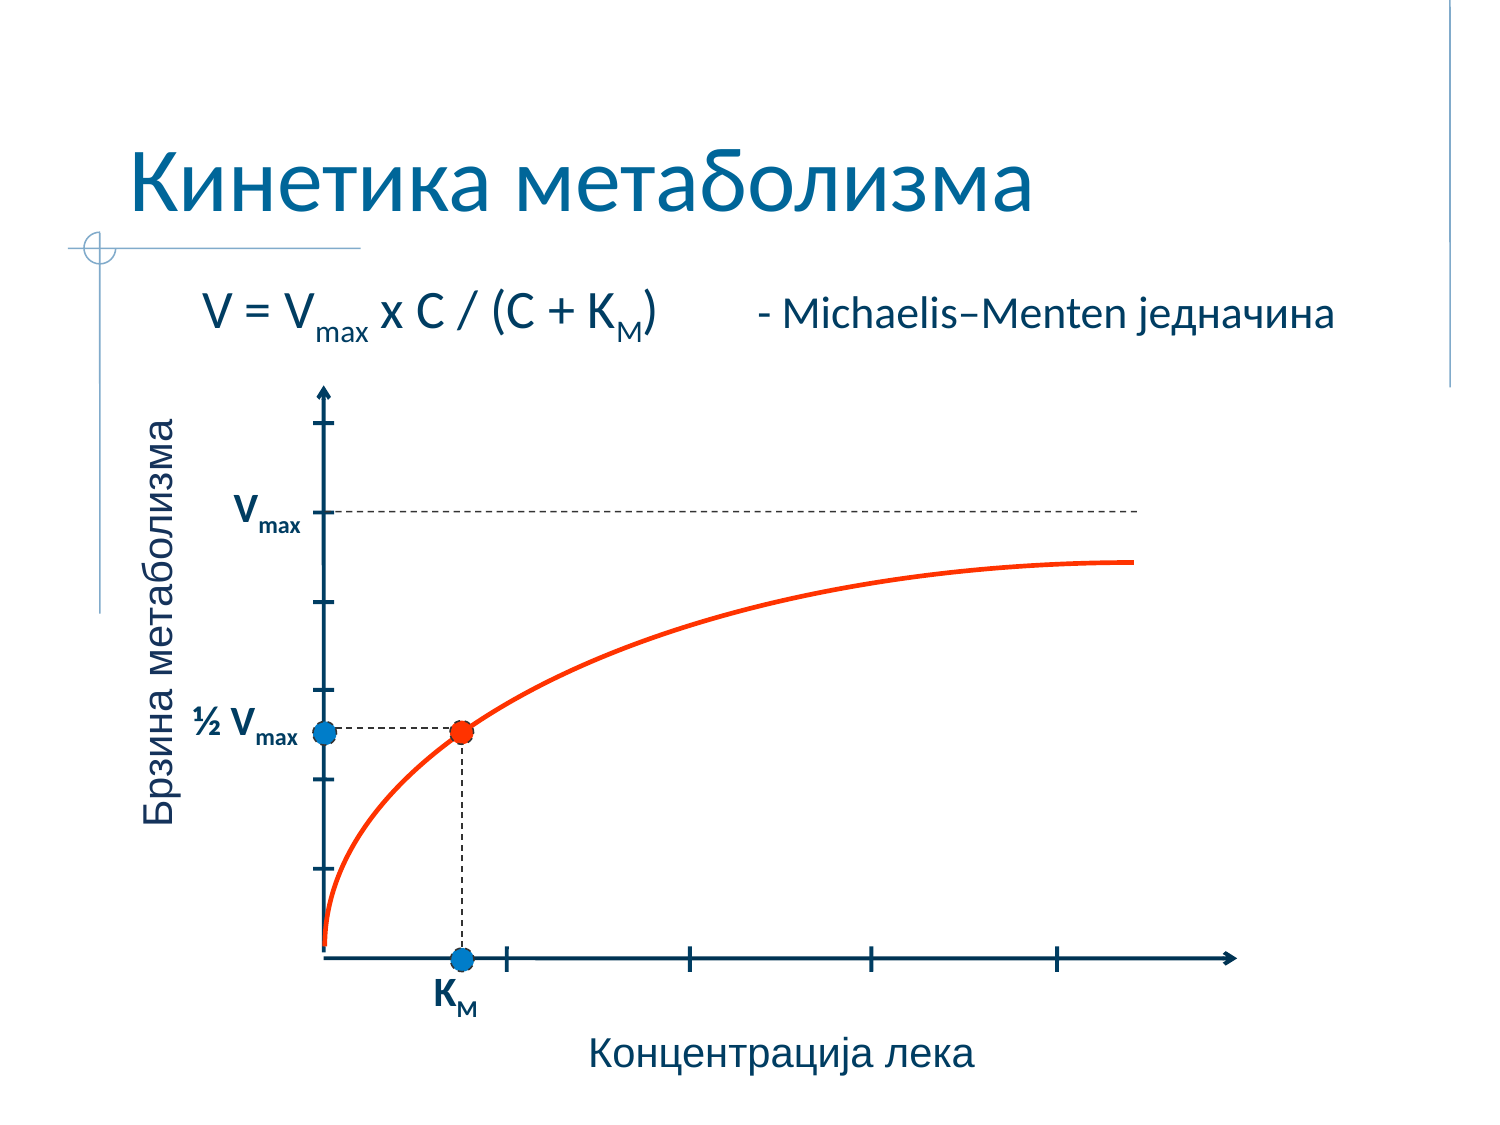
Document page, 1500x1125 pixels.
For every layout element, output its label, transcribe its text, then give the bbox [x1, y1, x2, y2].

text_box [324, 739, 457, 947]
text_box [450, 949, 475, 972]
title Кинетика метаболизма [113, 49, 1436, 238]
text_box KM [419, 957, 514, 1030]
text_box [450, 737, 457, 744]
text_box Vmax [174, 473, 316, 546]
text_box Брзина метаболизма [123, 288, 187, 960]
text_box [316, 385, 331, 423]
text_box [467, 562, 1134, 947]
text_box [312, 721, 336, 746]
text_box ½ Vmax [171, 686, 313, 758]
text_box Концентрација лека [328, 1019, 1235, 1083]
text_box [451, 720, 474, 743]
list V = Vmax x C / (C + KM) - Michaelis–Menten једначина [111, 266, 1436, 1024]
